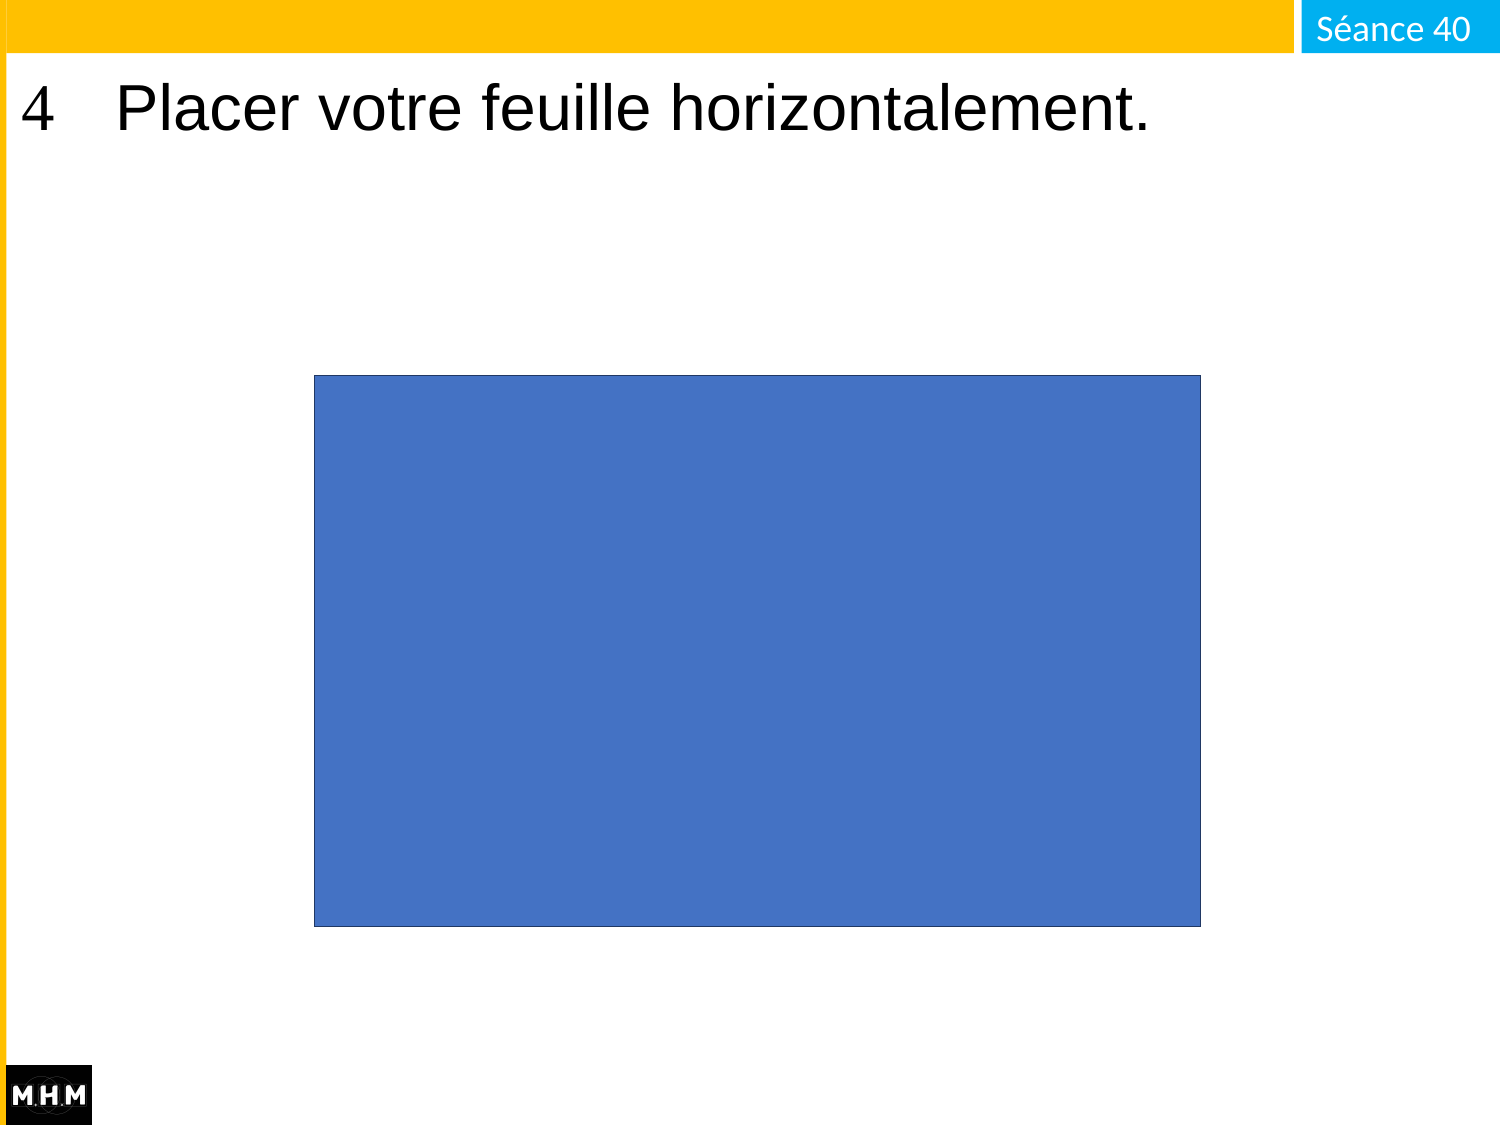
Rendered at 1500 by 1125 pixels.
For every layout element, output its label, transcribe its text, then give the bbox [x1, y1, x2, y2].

picture [6, 1065, 92, 1125]
text_box [314, 375, 1201, 927]
title Placer votre feuille horizontalement. [96, 60, 1172, 157]
